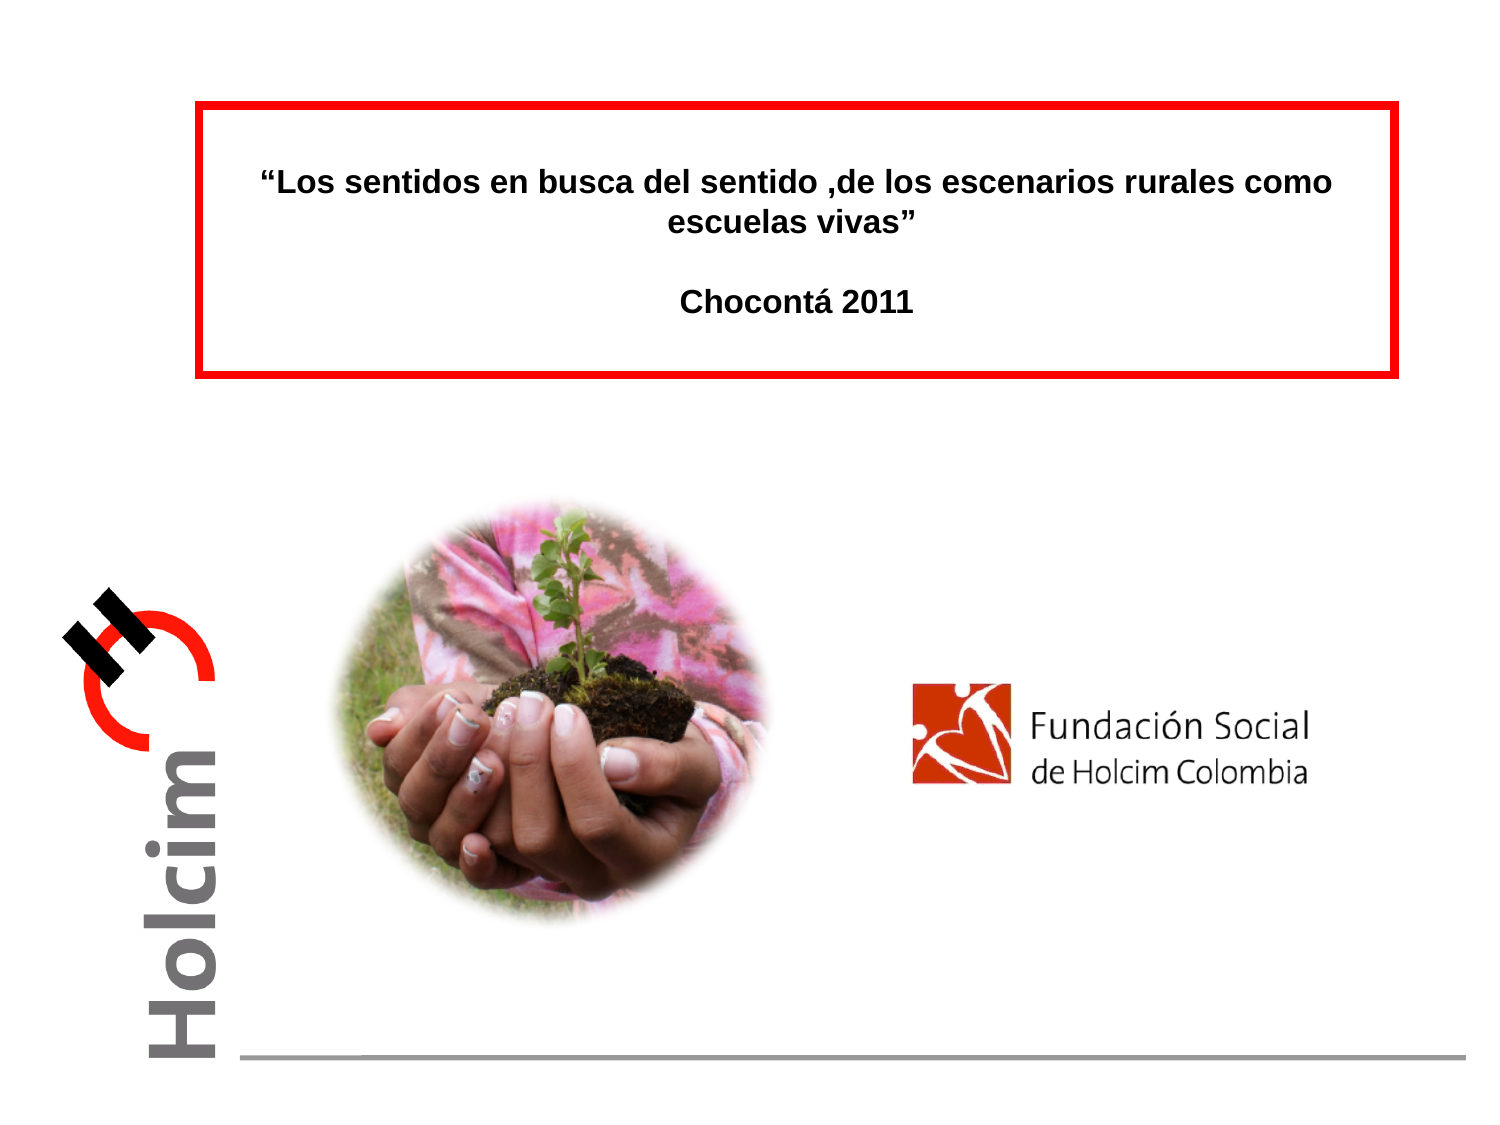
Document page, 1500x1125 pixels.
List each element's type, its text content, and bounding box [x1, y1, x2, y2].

picture [62, 587, 216, 1058]
picture [234, 0, 1336, 1125]
title “Los sentidos en busca del sentido ,de los escenarios rurales como escuelas vivas” Chocontá 2011 [941, 101, 1399, 379]
title “Los sentidos en busca del sentido ,de los escenarios rurales como escuelas vivas” Chocontá 2011 [195, 101, 229, 379]
